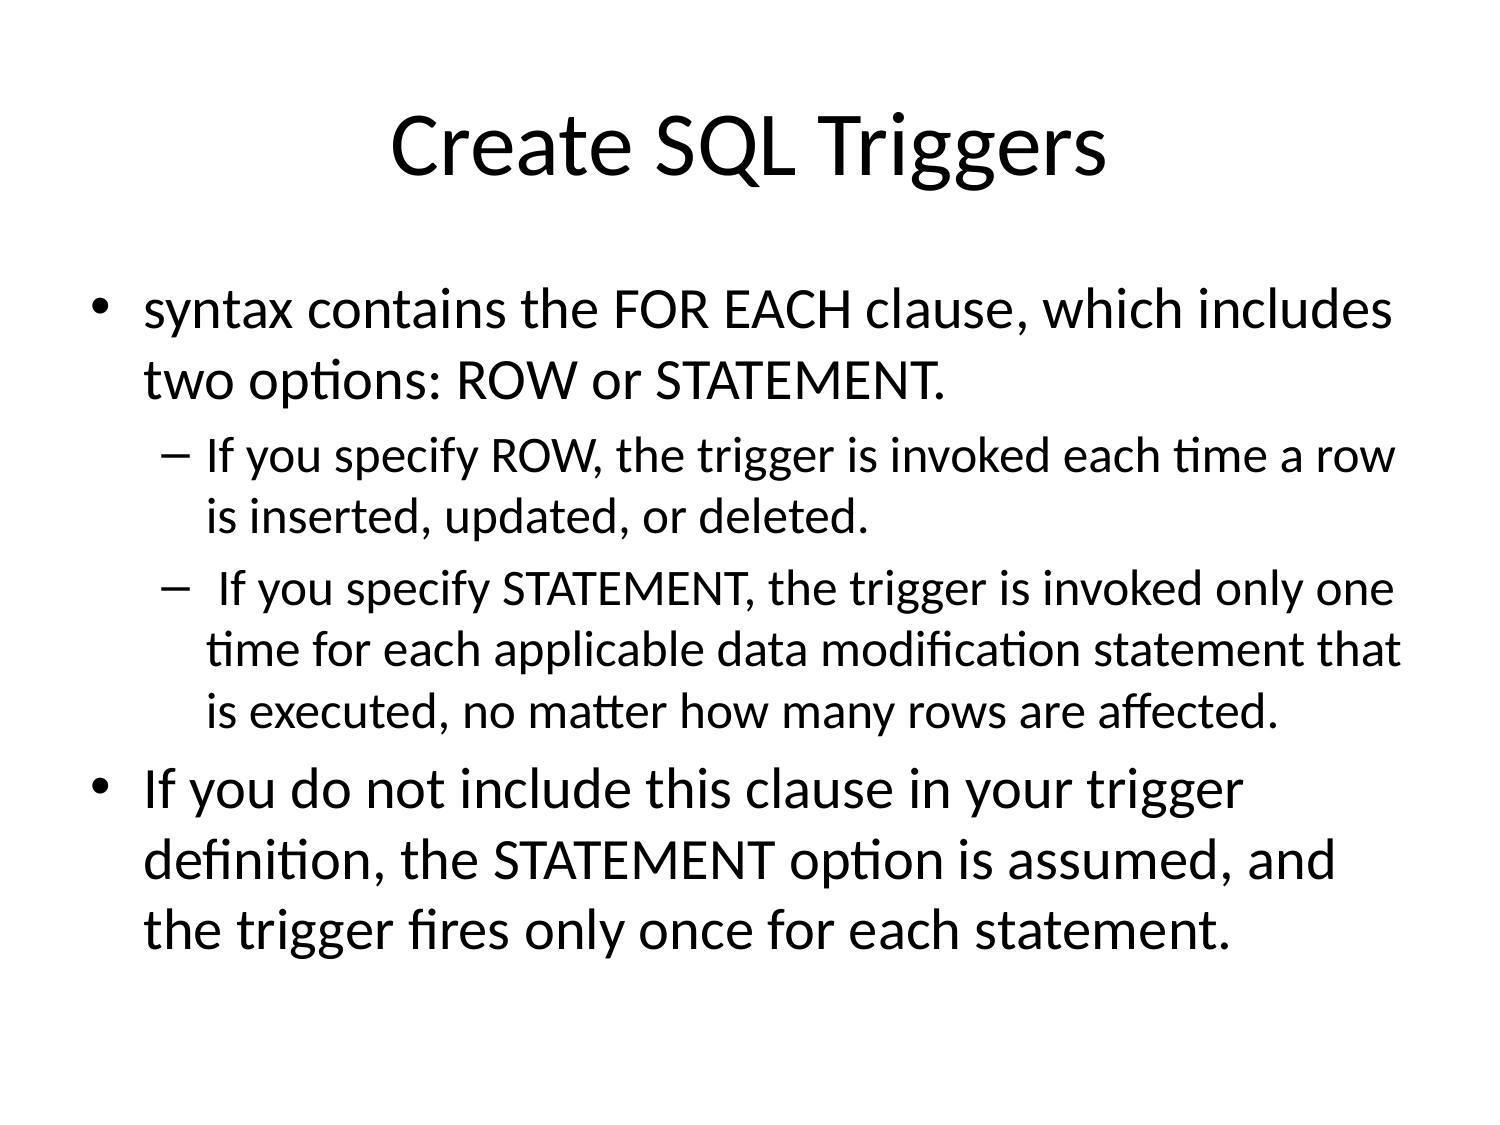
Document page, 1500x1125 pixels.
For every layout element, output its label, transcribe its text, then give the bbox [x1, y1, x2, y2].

title Create SQL Triggers [75, 45, 1425, 233]
list syntax contains the FOR EACH clause, which includes two options: ROW or STATEMENT. If you specify ROW, the trigger is invoked each time a row is inserted, updated, or deleted. If you specify STATEMENT, the trigger is invoked only one time for each applicable data modification statement that is executed, no matter how many rows are affected. If you do not include this clause in your trigger definition, the STATEMENT option is assumed, and the trigger fires only once for each statement. [75, 262, 1425, 1005]
